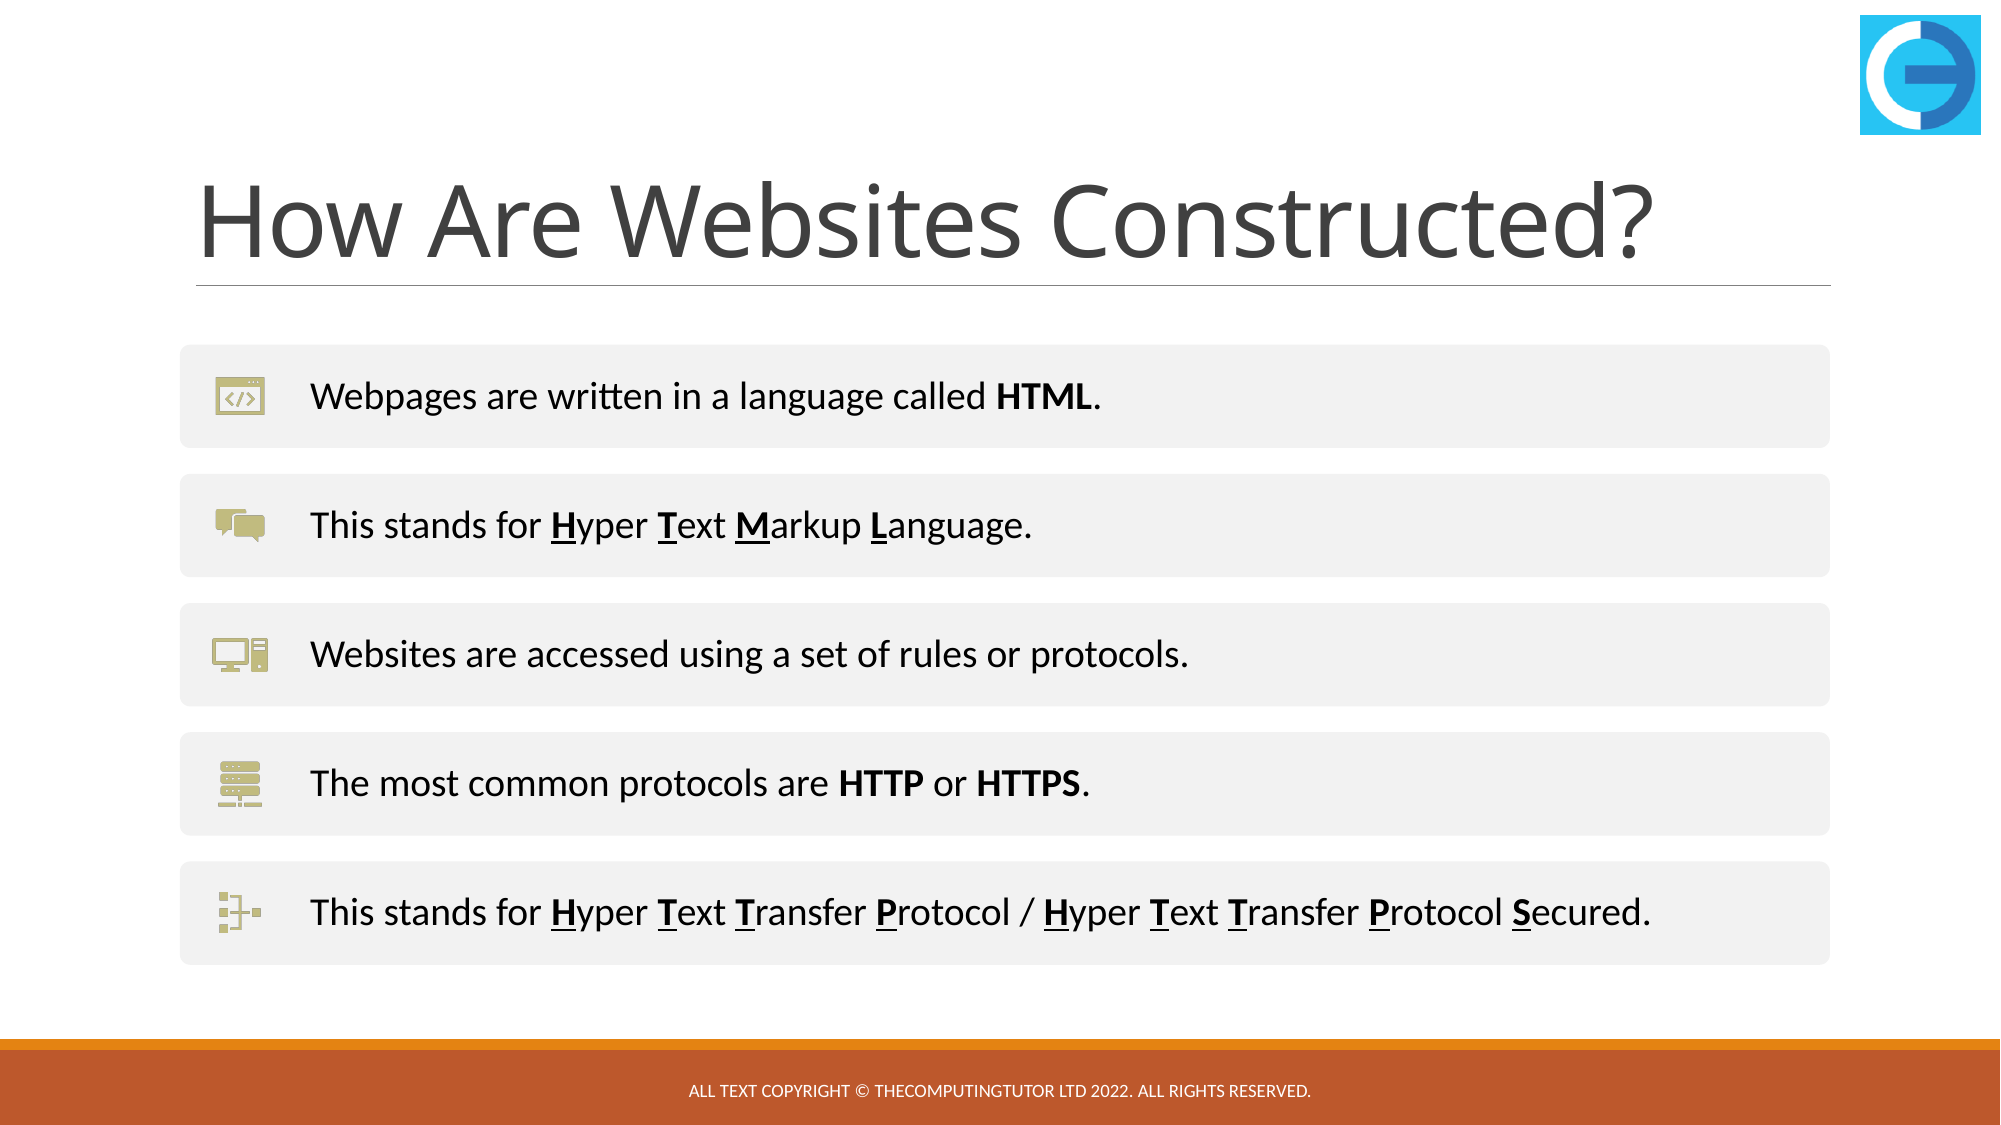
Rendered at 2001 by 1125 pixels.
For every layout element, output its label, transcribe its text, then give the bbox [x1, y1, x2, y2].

title How Are Websites Constructed? [180, 47, 1830, 285]
footer All text copyright © TheComputingTutor Ltd 2022. All rights Reserved. [604, 1059, 1396, 1120]
picture [1860, 15, 1981, 135]
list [179, 343, 1831, 966]
